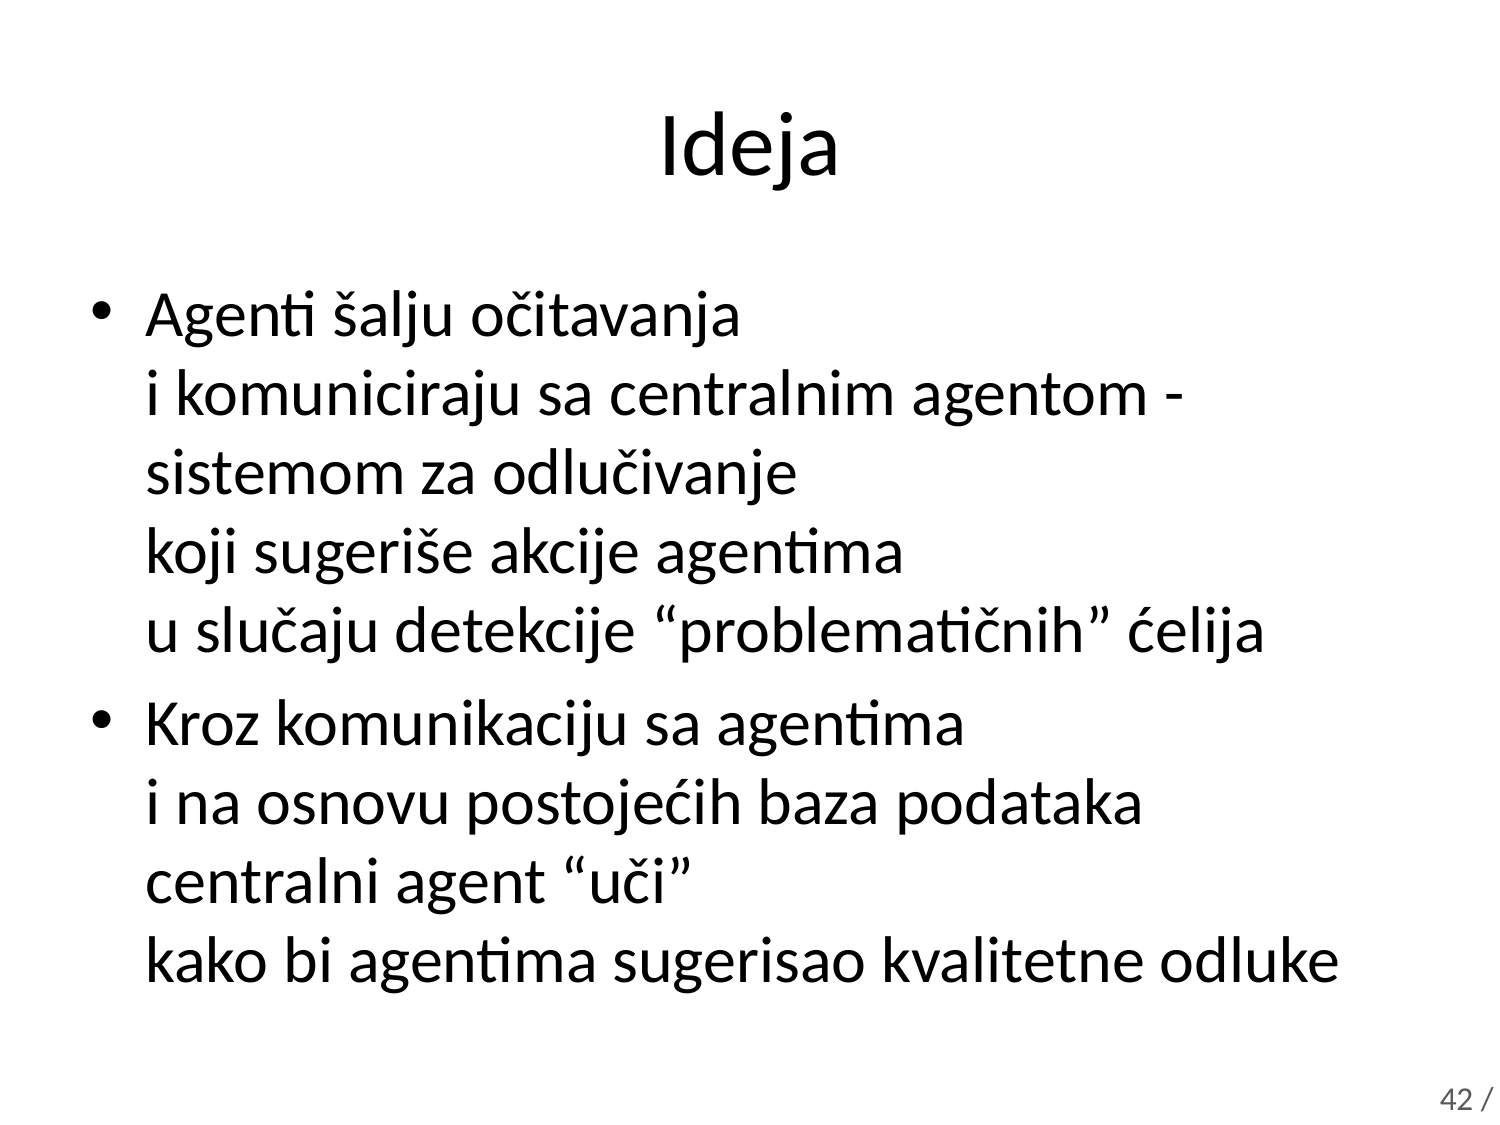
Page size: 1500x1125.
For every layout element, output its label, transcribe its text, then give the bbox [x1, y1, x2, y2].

title Ideja [75, 45, 1425, 233]
list Agenti šalju očitavanja i komuniciraju sa centralnim agentom - sistemom za odlučivanje koji sugeriše akcije agentima u slučaju detekcije “problematičnih” ćelija Kroz komunikaciju sa agentima i na osnovu postojećih baza podataka centralni agent “uči” kako bi agentima sugerisao kvalitetne odluke [75, 262, 1425, 1005]
